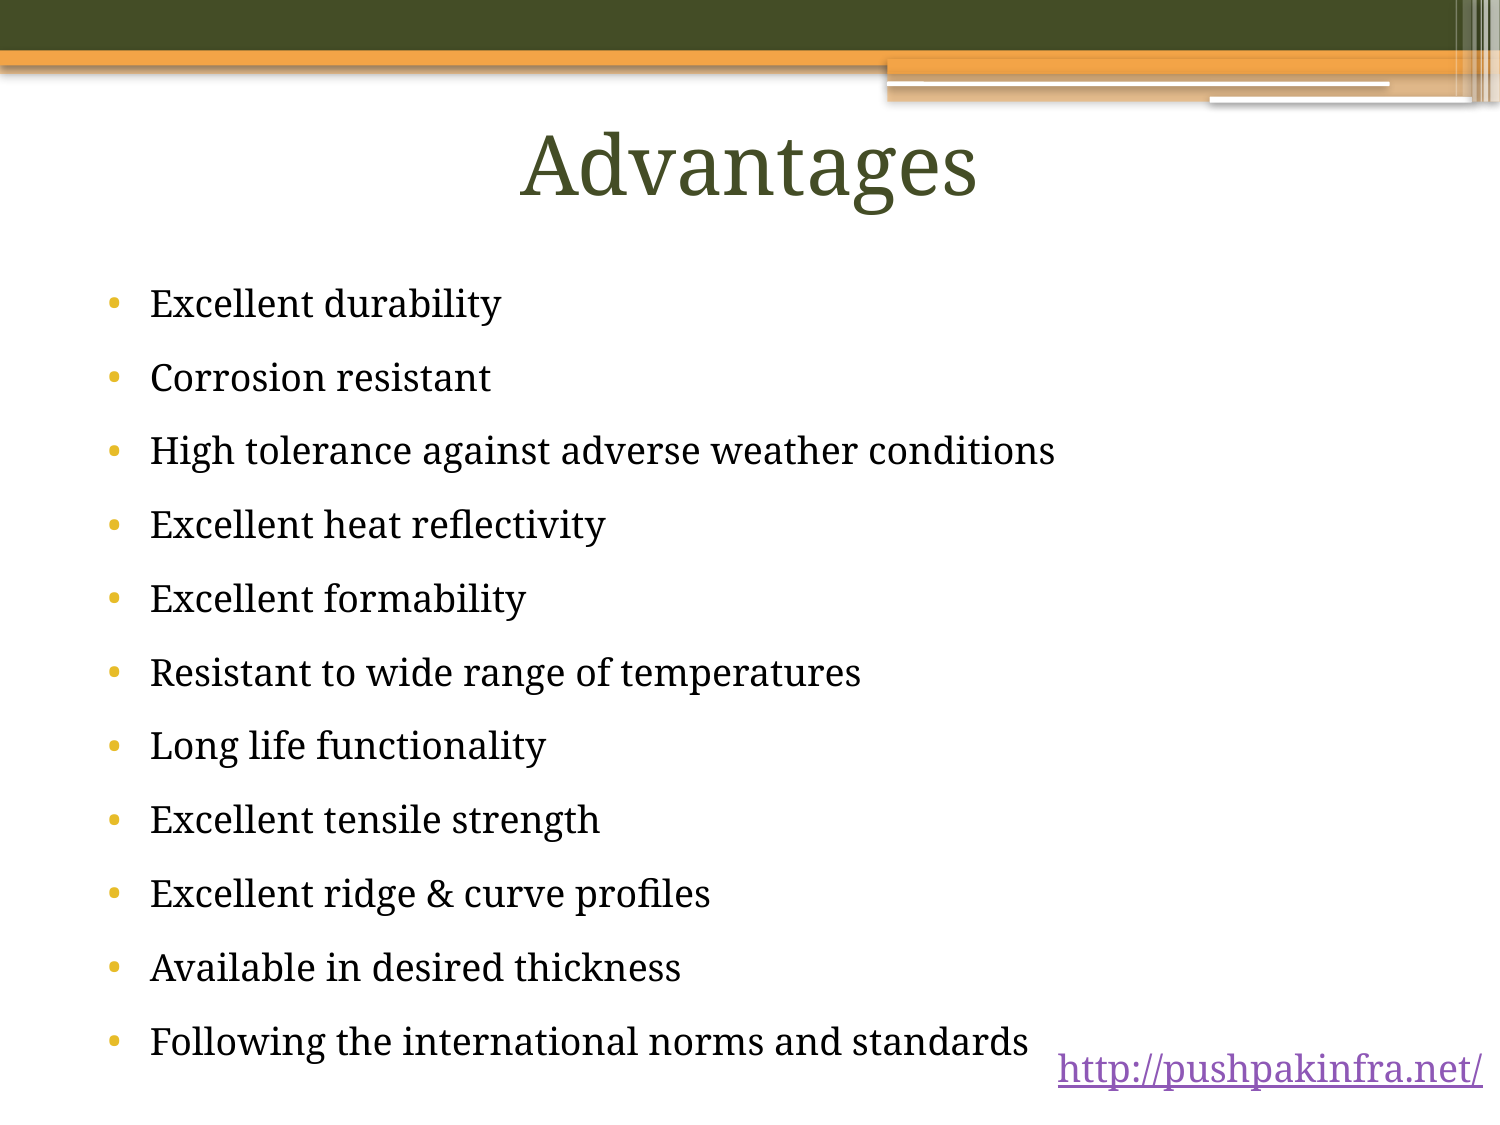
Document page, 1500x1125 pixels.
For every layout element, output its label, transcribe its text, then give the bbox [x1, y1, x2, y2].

list Excellent durability Corrosion resistant High tolerance against adverse weather conditions Excellent heat reflectivity Excellent formability Resistant to wide range of temperatures Long life functionality Excellent tensile strength Excellent ridge & curve profiles Available in desired thickness Following the international norms and standards [75, 249, 1413, 1088]
title Advantages [75, 75, 1425, 250]
text_box http://pushpakinfra.net/ [1042, 1037, 1498, 1104]
